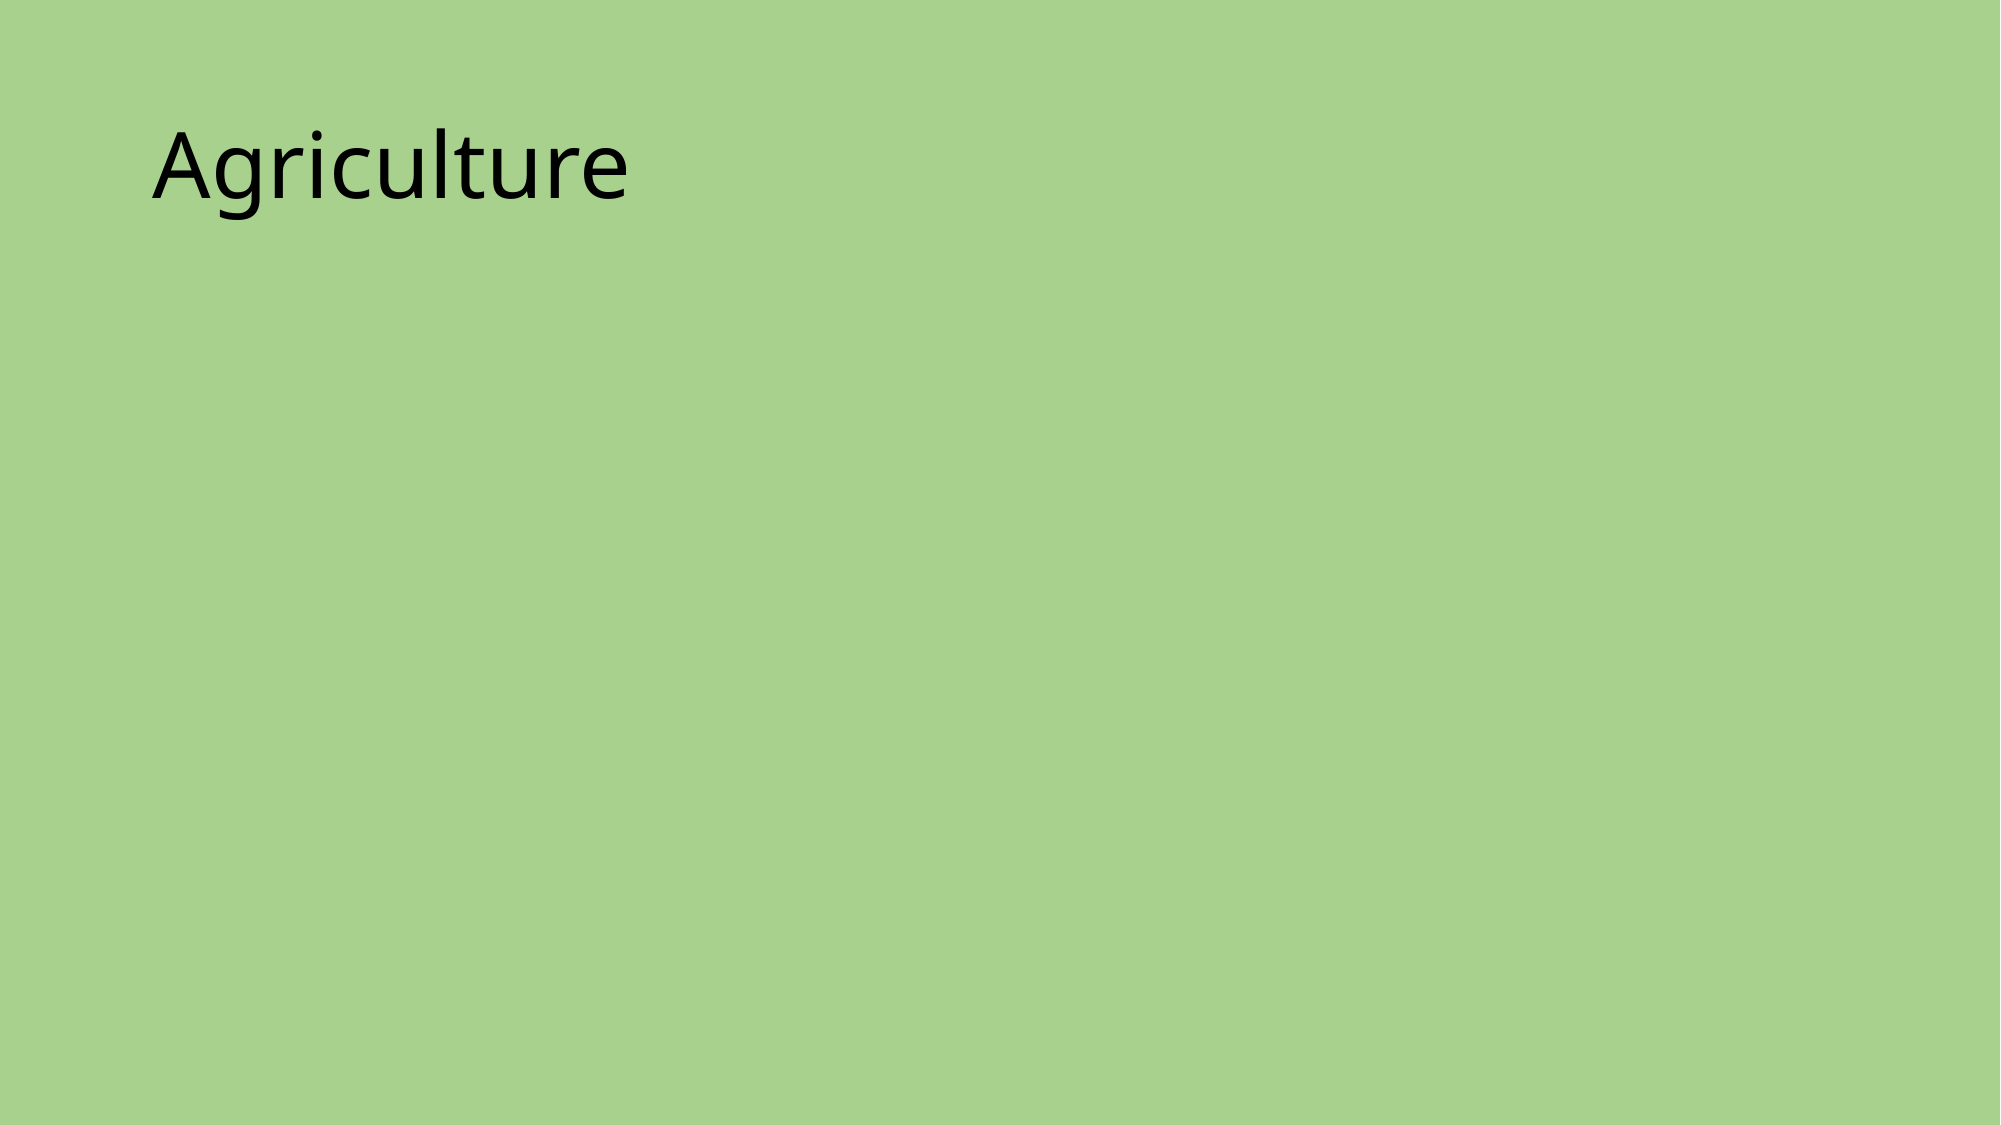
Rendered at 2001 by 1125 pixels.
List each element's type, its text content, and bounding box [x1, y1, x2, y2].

title Agriculture [137, 59, 1863, 278]
